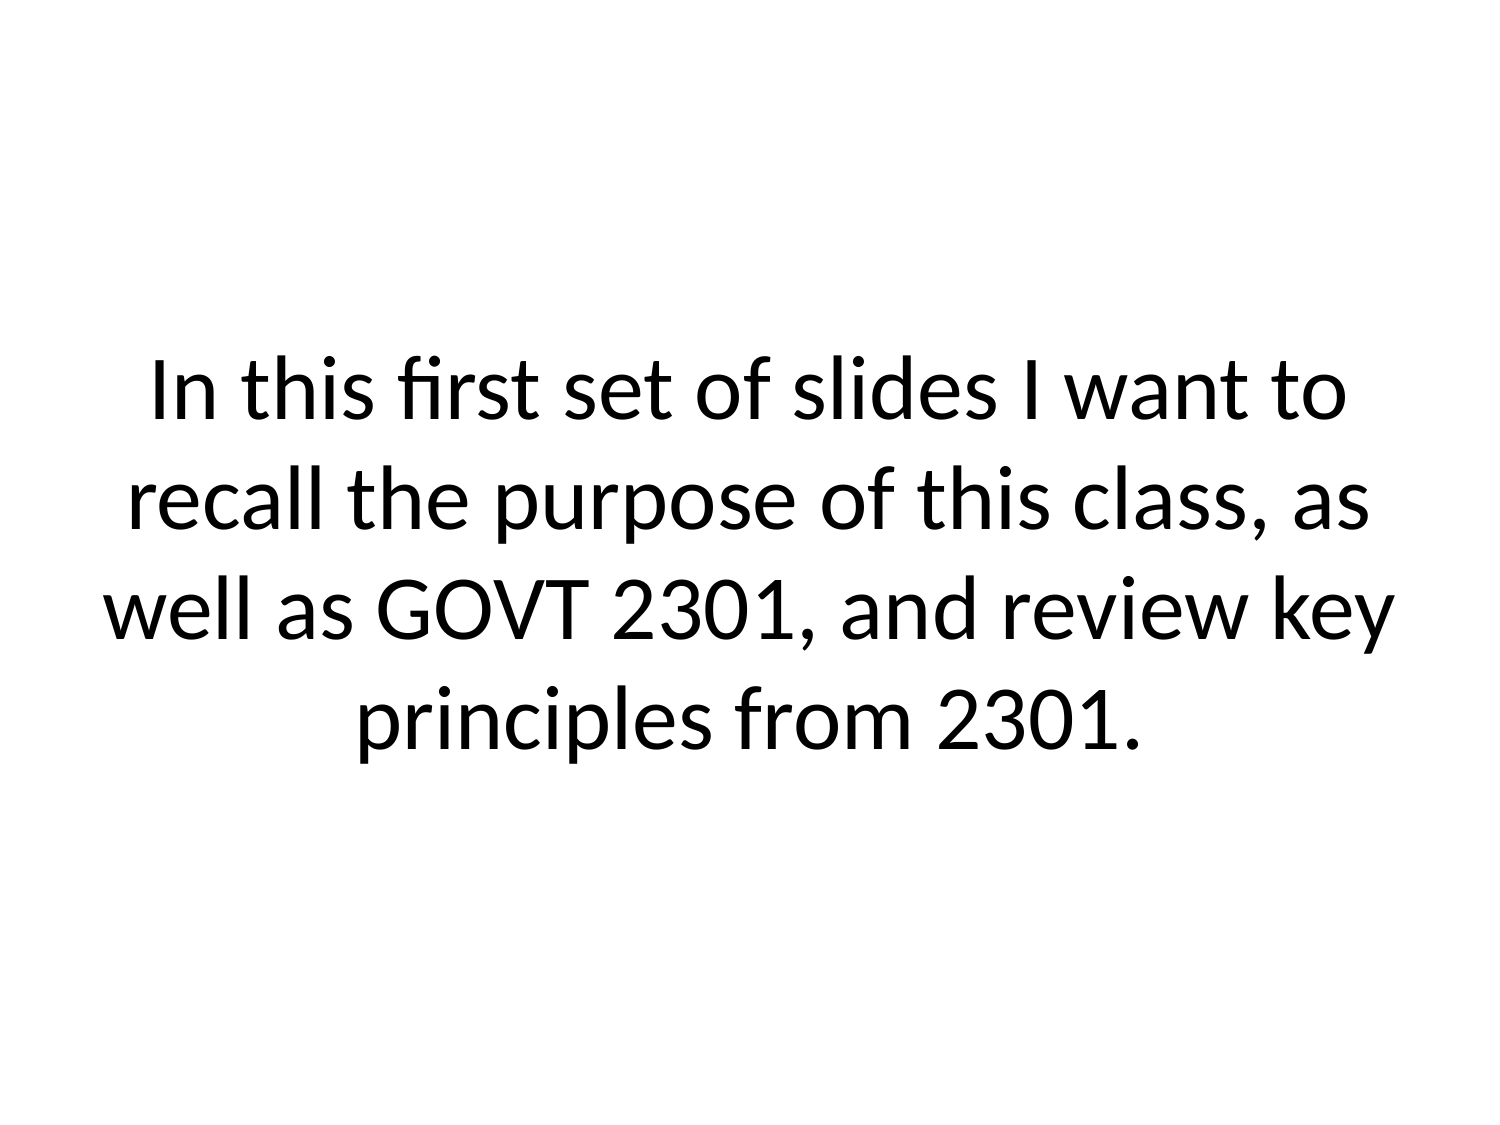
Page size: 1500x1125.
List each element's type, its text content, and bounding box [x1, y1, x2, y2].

title In this first set of slides I want to recall the purpose of this class, as well as GOVT 2301, and review key principles from 2301. [74, 44, 1426, 1051]
